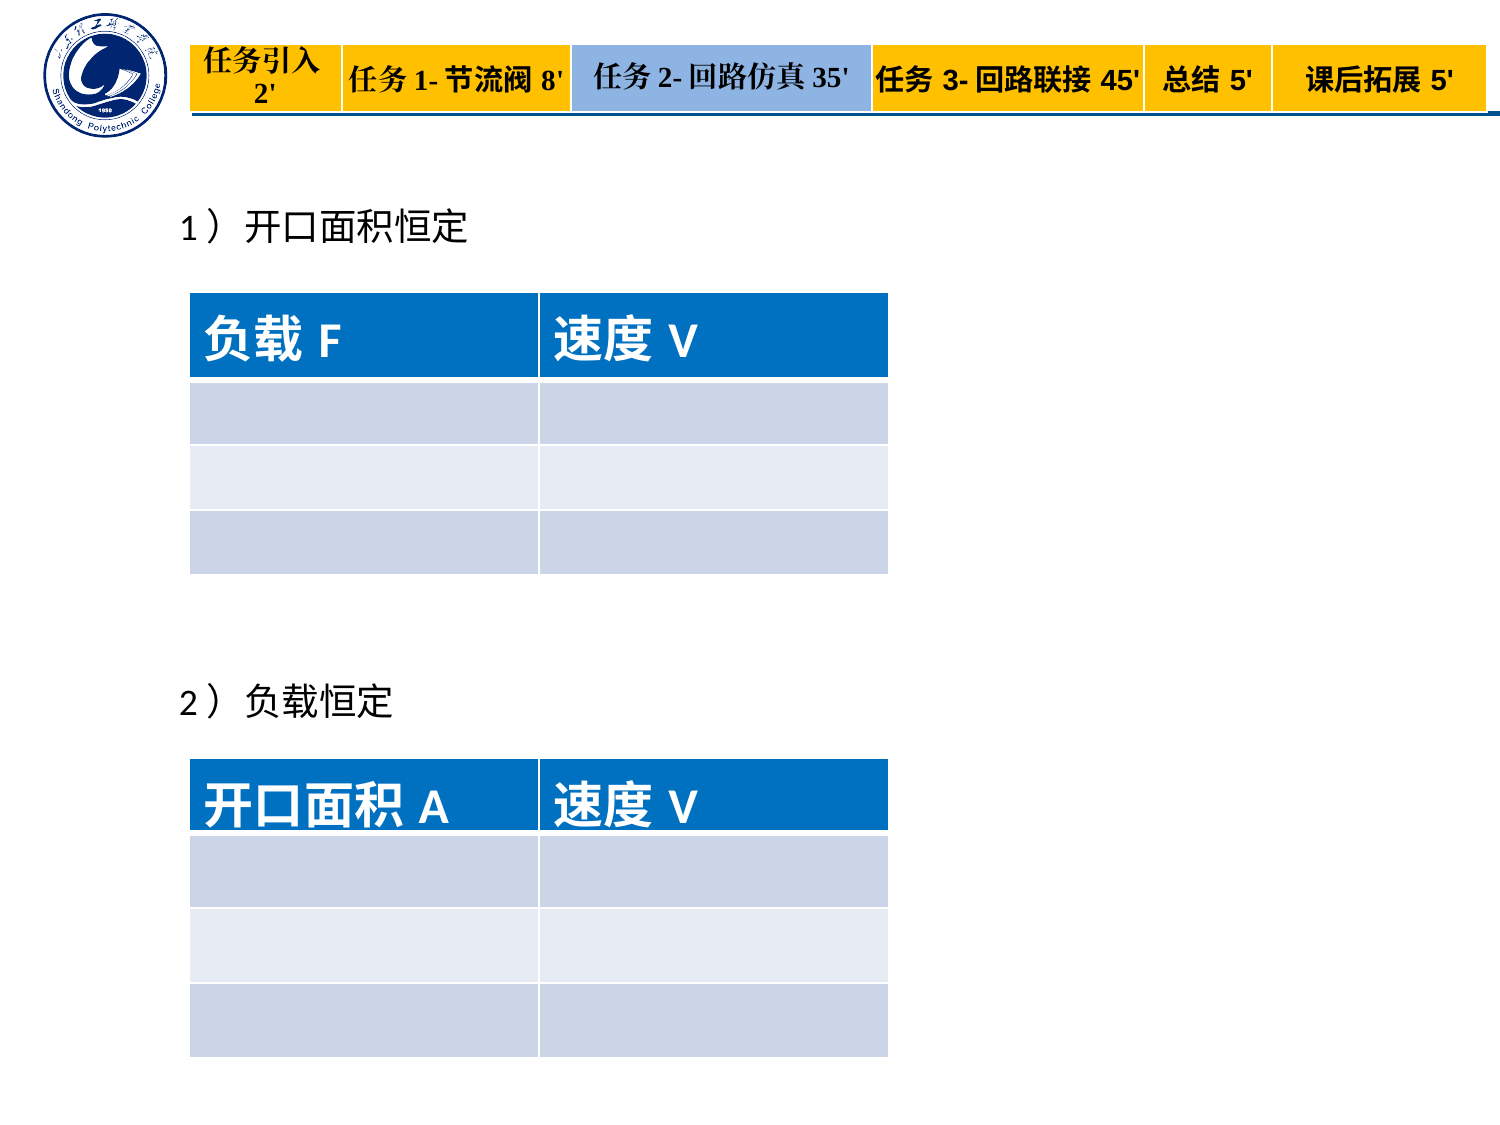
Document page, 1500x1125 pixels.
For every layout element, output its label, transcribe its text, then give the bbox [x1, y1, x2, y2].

table_header 课后拓展5' [1273, 45, 1486, 111]
text_box 1）开口面积恒定 [164, 195, 485, 255]
table_cell [540, 446, 888, 509]
table_header 开口面积A [190, 759, 538, 830]
table_header 任务3-回路联接45' [873, 45, 1143, 111]
table_header 任务1-节流阀8' [343, 45, 570, 111]
table_cell [190, 909, 538, 982]
table_cell [190, 836, 538, 907]
table_header 负载F [190, 293, 538, 377]
table_cell [540, 511, 888, 574]
table_cell [540, 909, 888, 982]
table_header 速度V [540, 293, 888, 377]
picture [43, 7, 174, 138]
table_header 速度V [540, 759, 888, 830]
table_cell [190, 984, 538, 1057]
table_header 任务2-回路仿真35' [572, 45, 871, 111]
table_cell [190, 511, 538, 574]
table_cell [540, 383, 888, 444]
text_box 2）负载恒定 [164, 670, 410, 731]
table_cell [190, 383, 538, 444]
table_cell [190, 446, 538, 509]
table_header 任务引入2' [190, 45, 341, 111]
table_cell [540, 984, 888, 1057]
table_cell [540, 836, 888, 907]
table_header 总结5' [1145, 45, 1271, 111]
